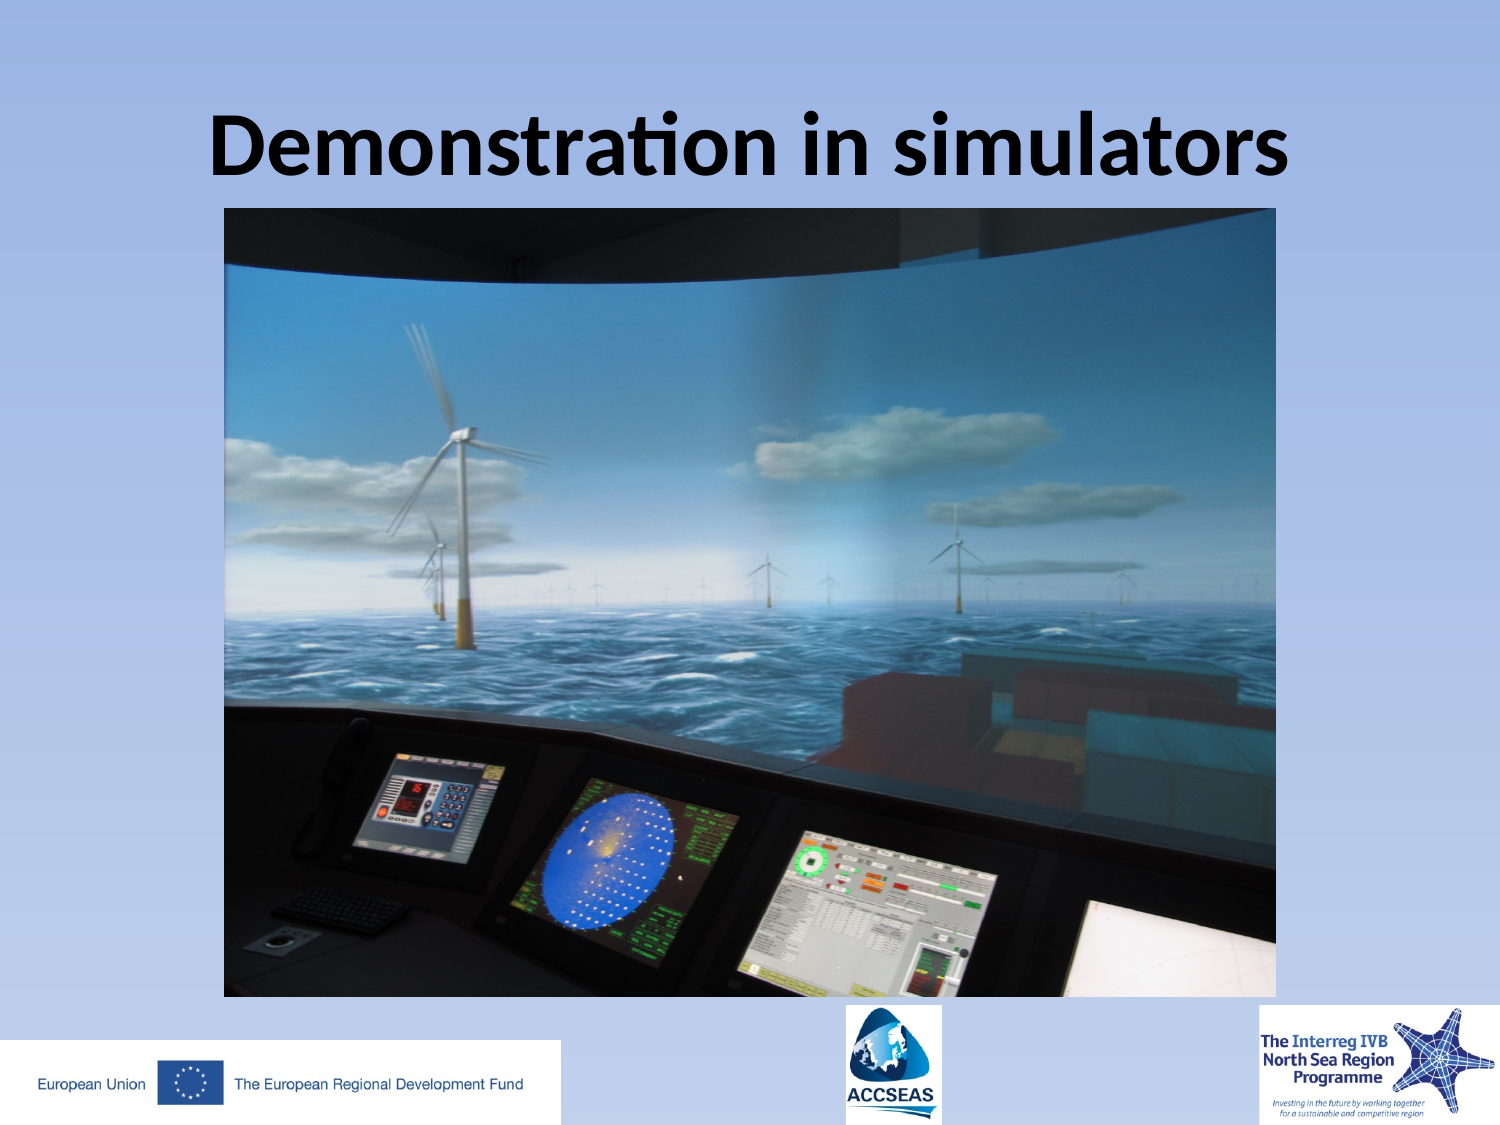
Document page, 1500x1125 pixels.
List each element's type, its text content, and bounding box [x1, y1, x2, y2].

title Demonstration in simulators [75, 45, 1425, 233]
picture [0, 1040, 561, 1125]
picture [845, 1005, 942, 1125]
picture [1259, 1005, 1500, 1125]
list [224, 207, 1276, 997]
